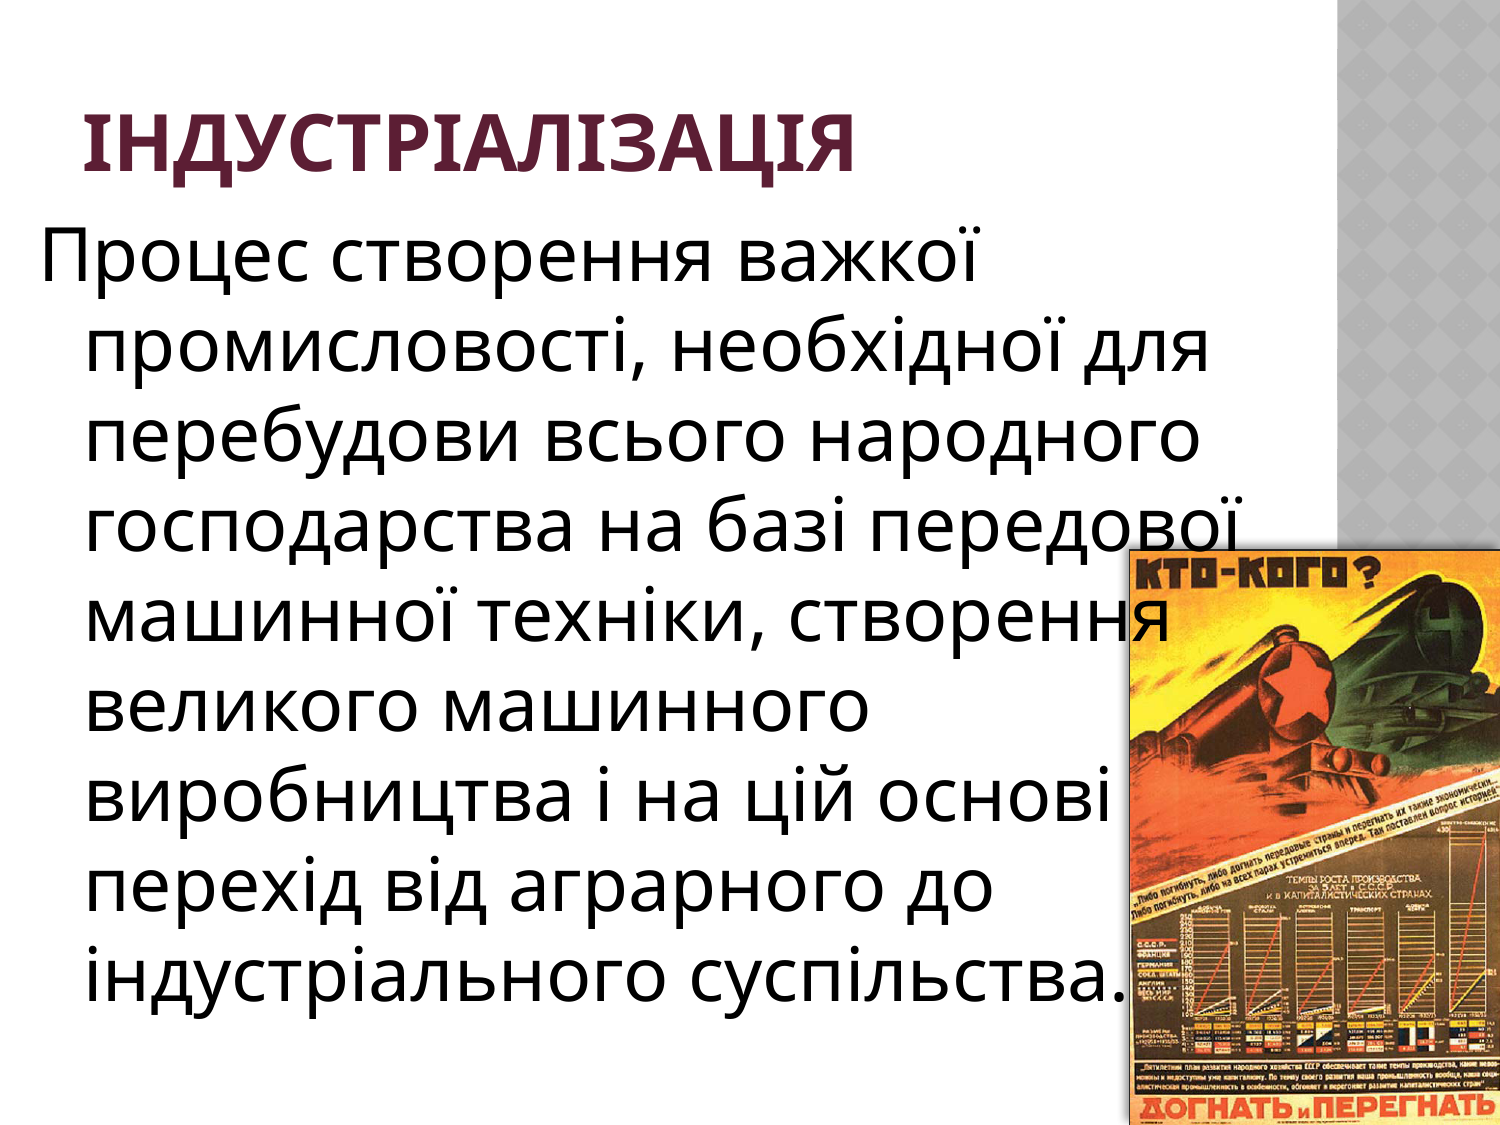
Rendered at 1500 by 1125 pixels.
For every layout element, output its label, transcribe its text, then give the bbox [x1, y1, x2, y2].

picture [1130, 550, 1500, 1125]
list Процес створення важкої промисловості, необхідної для перебудови всього народного господарства на базі передової машинної техніки, створення великого машинного виробництва і на цій основі перехід від аграрного до індустріального суспільства. [23, 199, 1263, 1059]
title індустріалізація [75, 52, 1263, 188]
